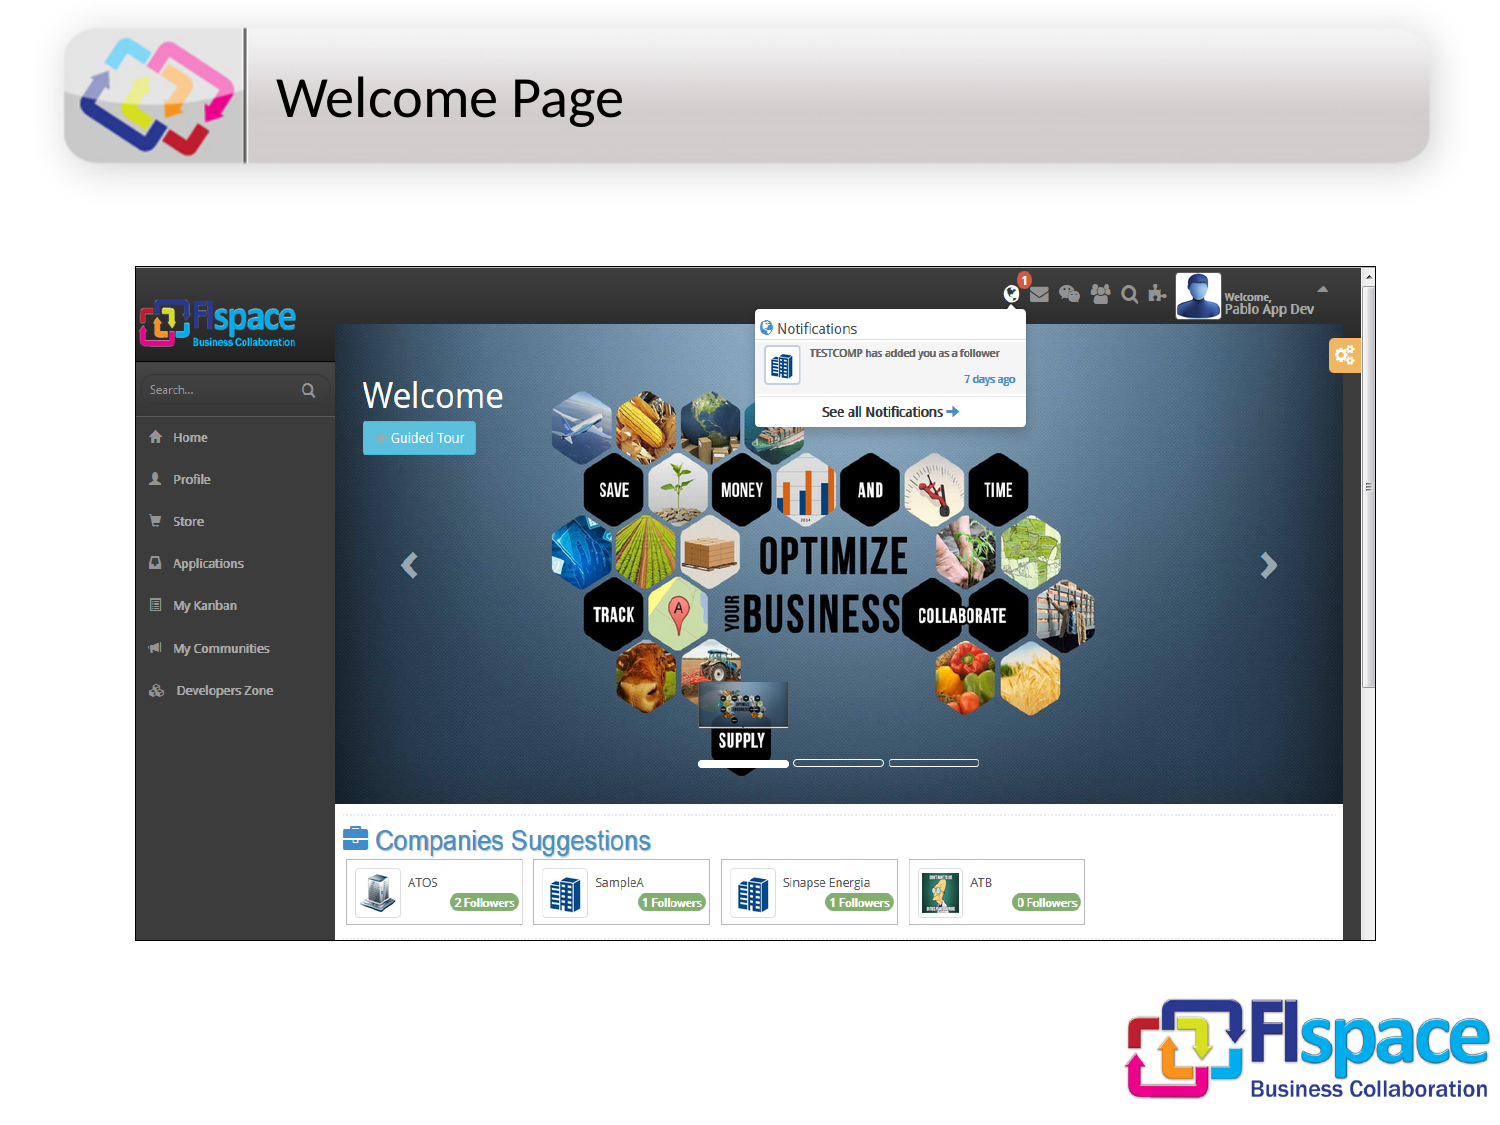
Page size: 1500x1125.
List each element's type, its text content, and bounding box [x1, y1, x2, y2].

picture [135, 266, 1377, 941]
picture [0, 0, 1500, 253]
title Welcome Page [261, 39, 1401, 149]
picture [1118, 993, 1496, 1101]
